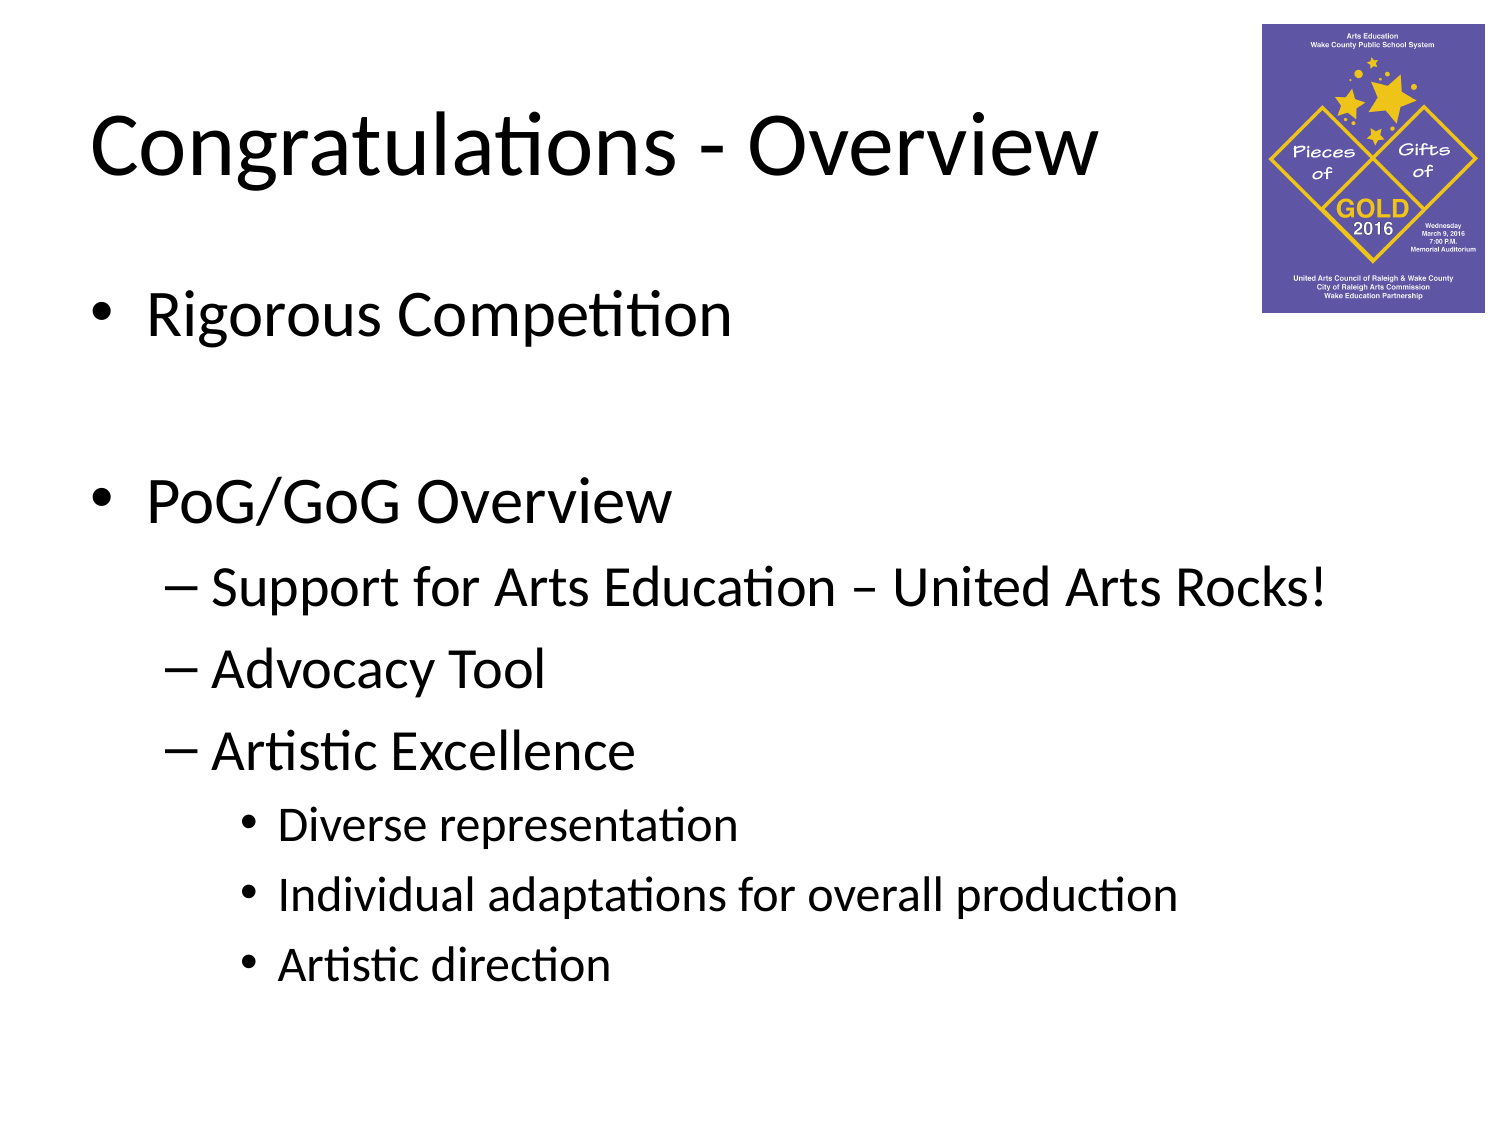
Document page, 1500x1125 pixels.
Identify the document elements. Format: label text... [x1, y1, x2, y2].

picture [1262, 24, 1485, 313]
title Congratulations - Overview [75, 45, 1188, 233]
list Rigorous Competition PoG/GoG Overview Support for Arts Education – United Arts Rocks! Advocacy Tool Artistic Excellence Diverse representation Individual adaptations for overall production Artistic direction [75, 262, 1425, 1005]
